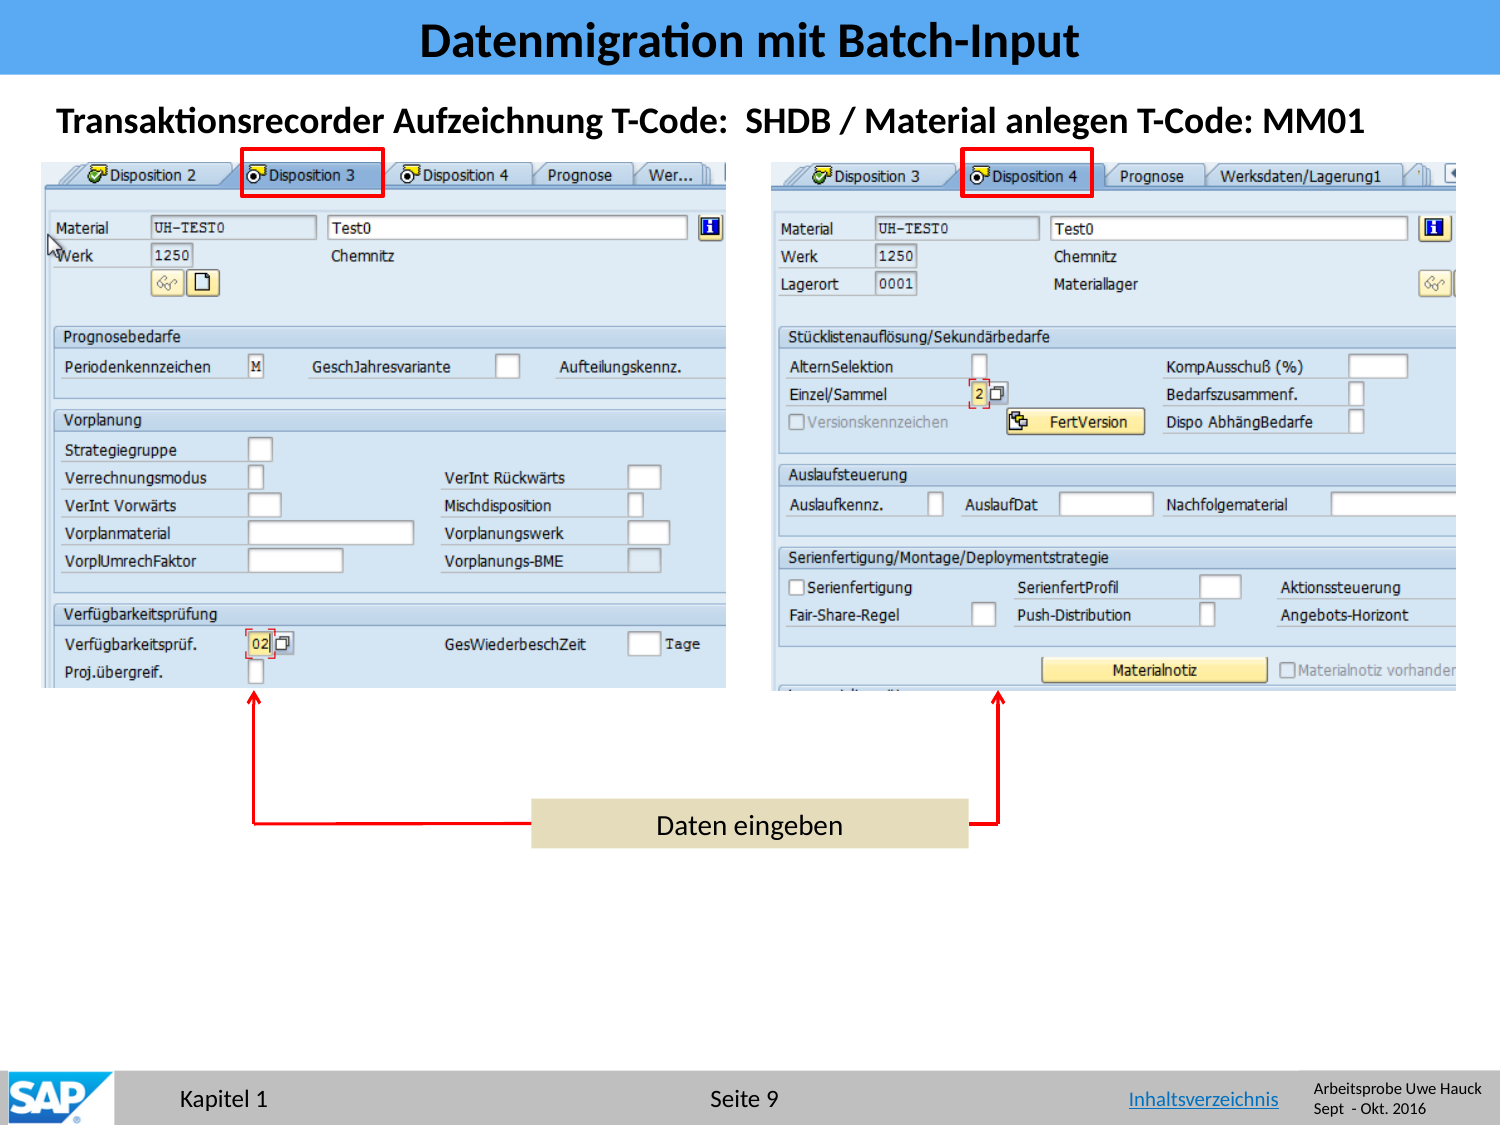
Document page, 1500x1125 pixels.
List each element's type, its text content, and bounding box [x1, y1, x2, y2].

text_box Datenmigration mit Batch-Input [0, 0, 1500, 75]
text_box [115, 1070, 1299, 1125]
text_box [960, 147, 1094, 160]
text_box Arbeitsprobe Uwe Hauck Sept - Okt. 2016 [1299, 1070, 1500, 1125]
text_box [0, 1070, 6, 1125]
text_box Transaktionsrecorder Aufzeichnung T-Code: SHDB / Material anlegen T-Code: MM01 [41, 88, 1459, 149]
picture [40, 162, 726, 688]
text_box [240, 147, 385, 160]
text_box Kapitel 1 Seite 9 [165, 1075, 1105, 1120]
picture [771, 162, 1456, 691]
picture [7, 1070, 115, 1125]
text_box Inhaltsverzeichnis [1106, 1078, 1299, 1118]
text_box Daten eingeben [531, 798, 969, 849]
